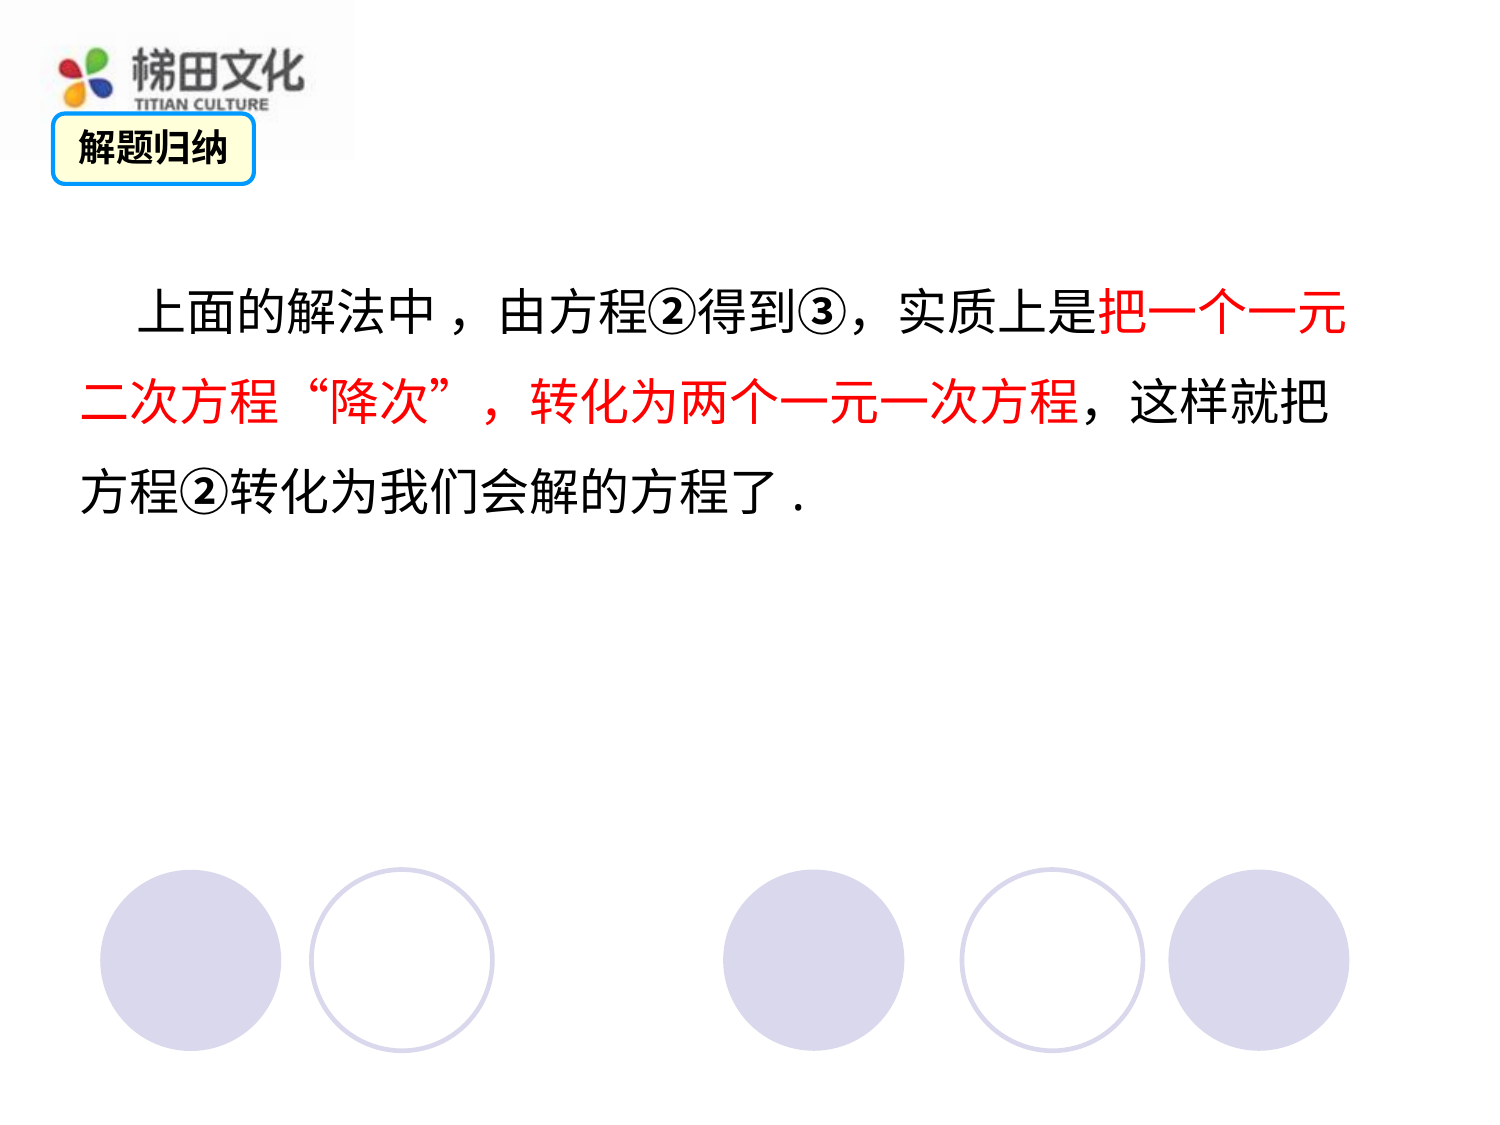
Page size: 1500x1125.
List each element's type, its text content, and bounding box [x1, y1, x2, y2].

text_box 上面的解法中 ，由方程②得到③，实质上是把一个一元二次方程“降次”，转化为两个一元一次方程，这样就把方程②转化为我们会解的方程了. [64, 243, 1376, 529]
picture [0, 0, 355, 160]
text_box 解题归纳 [53, 113, 254, 184]
